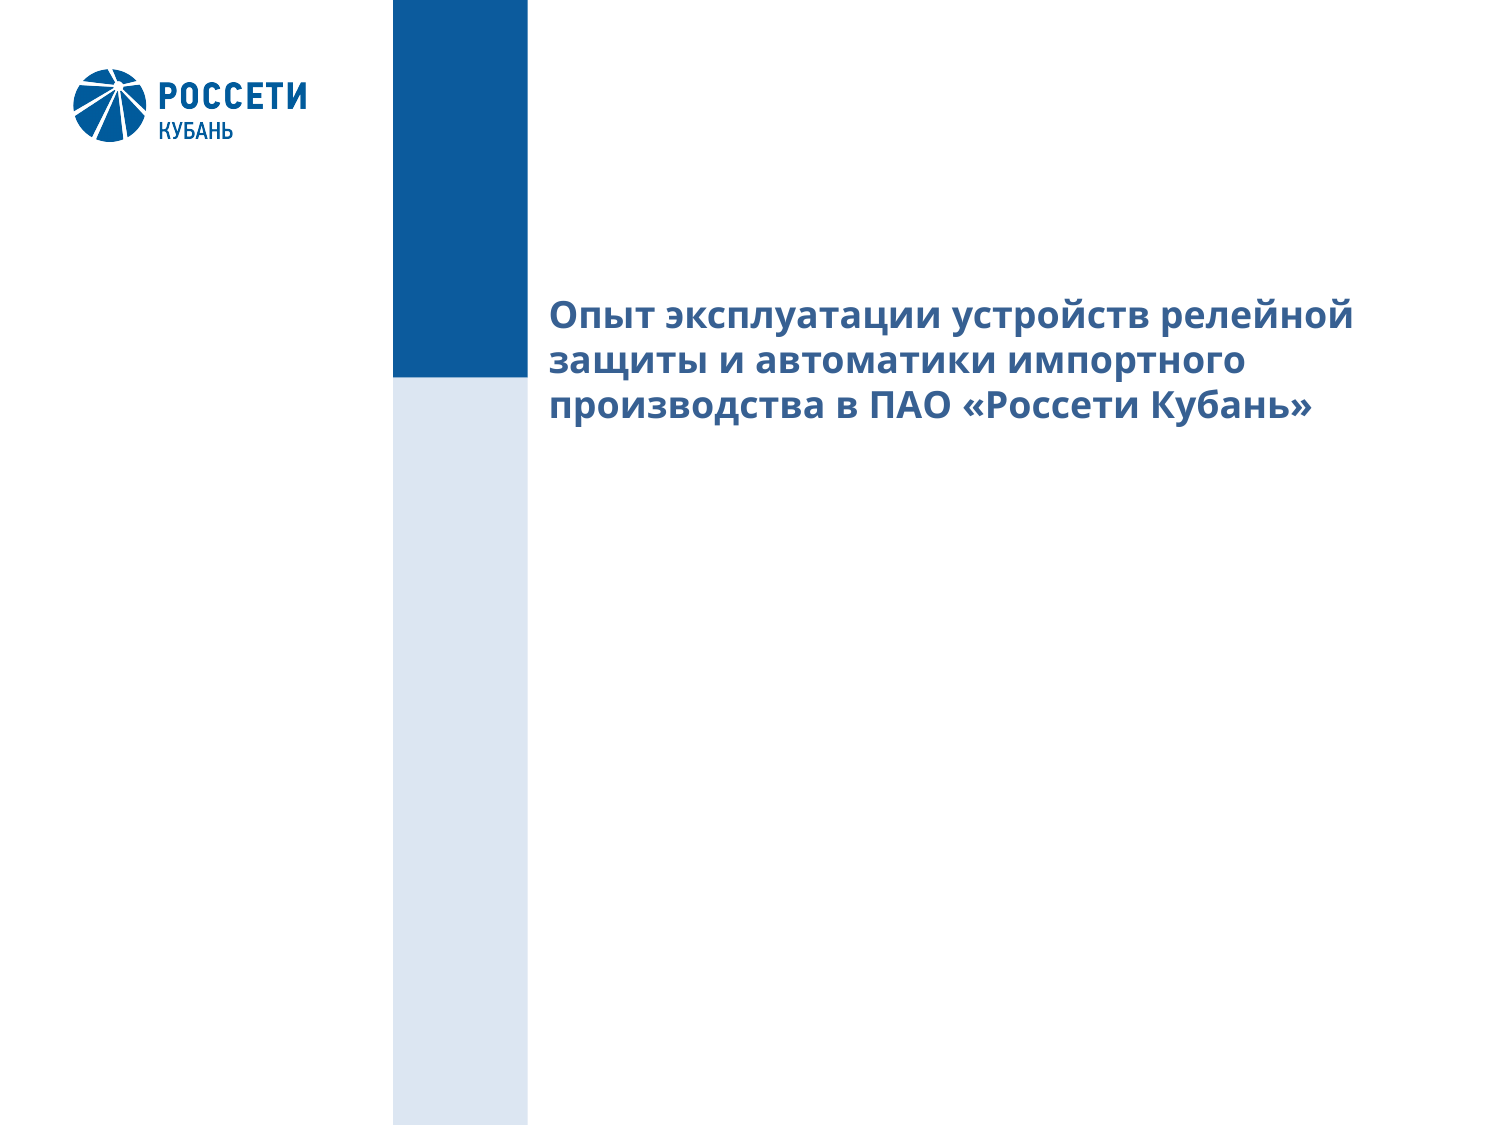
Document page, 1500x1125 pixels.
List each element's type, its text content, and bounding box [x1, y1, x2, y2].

picture [68, 57, 311, 154]
list Опыт эксплуатации устройств релейной защиты и автоматики импортного производства в ПАО «Россети Кубань» [548, 290, 1391, 504]
